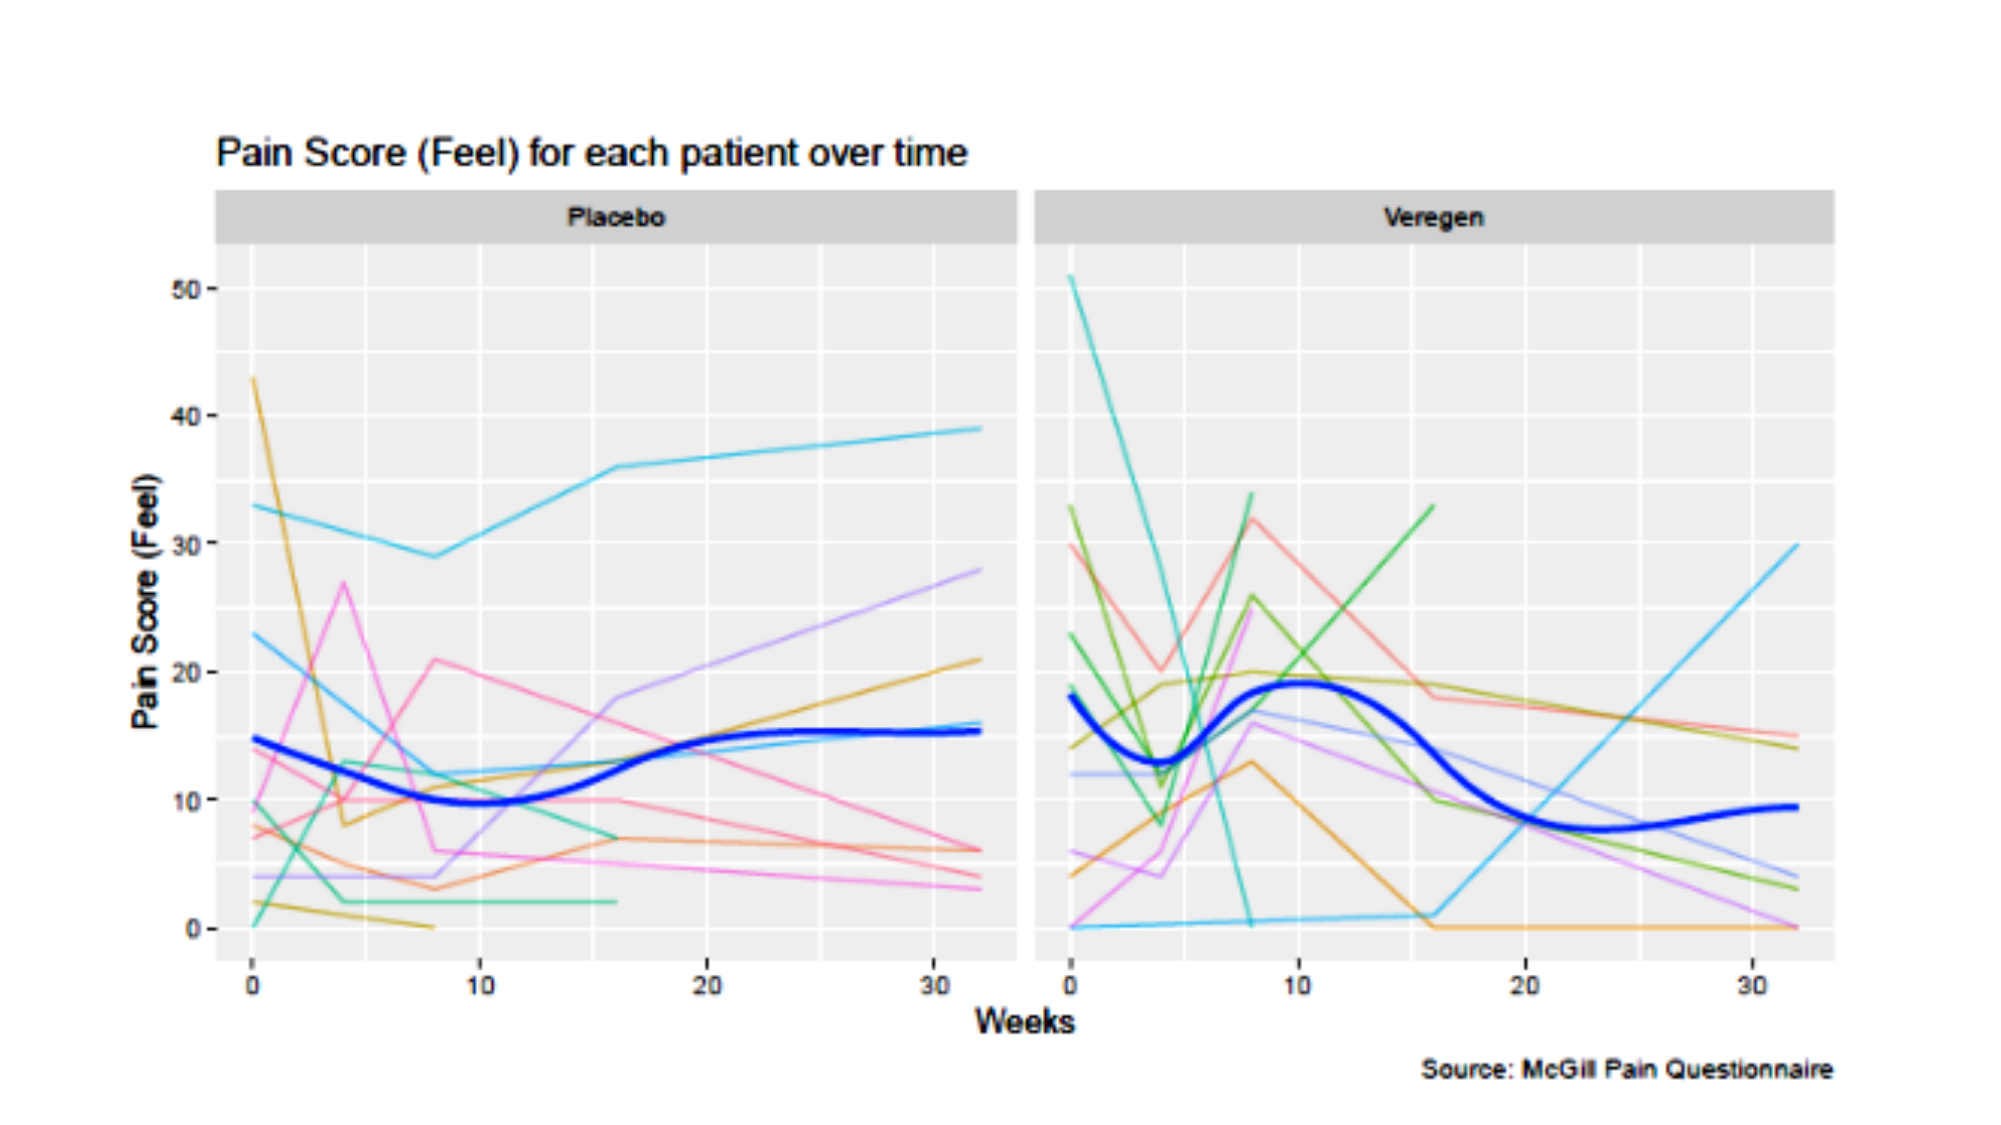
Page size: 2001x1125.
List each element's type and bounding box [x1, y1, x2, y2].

picture [63, 58, 1900, 1125]
